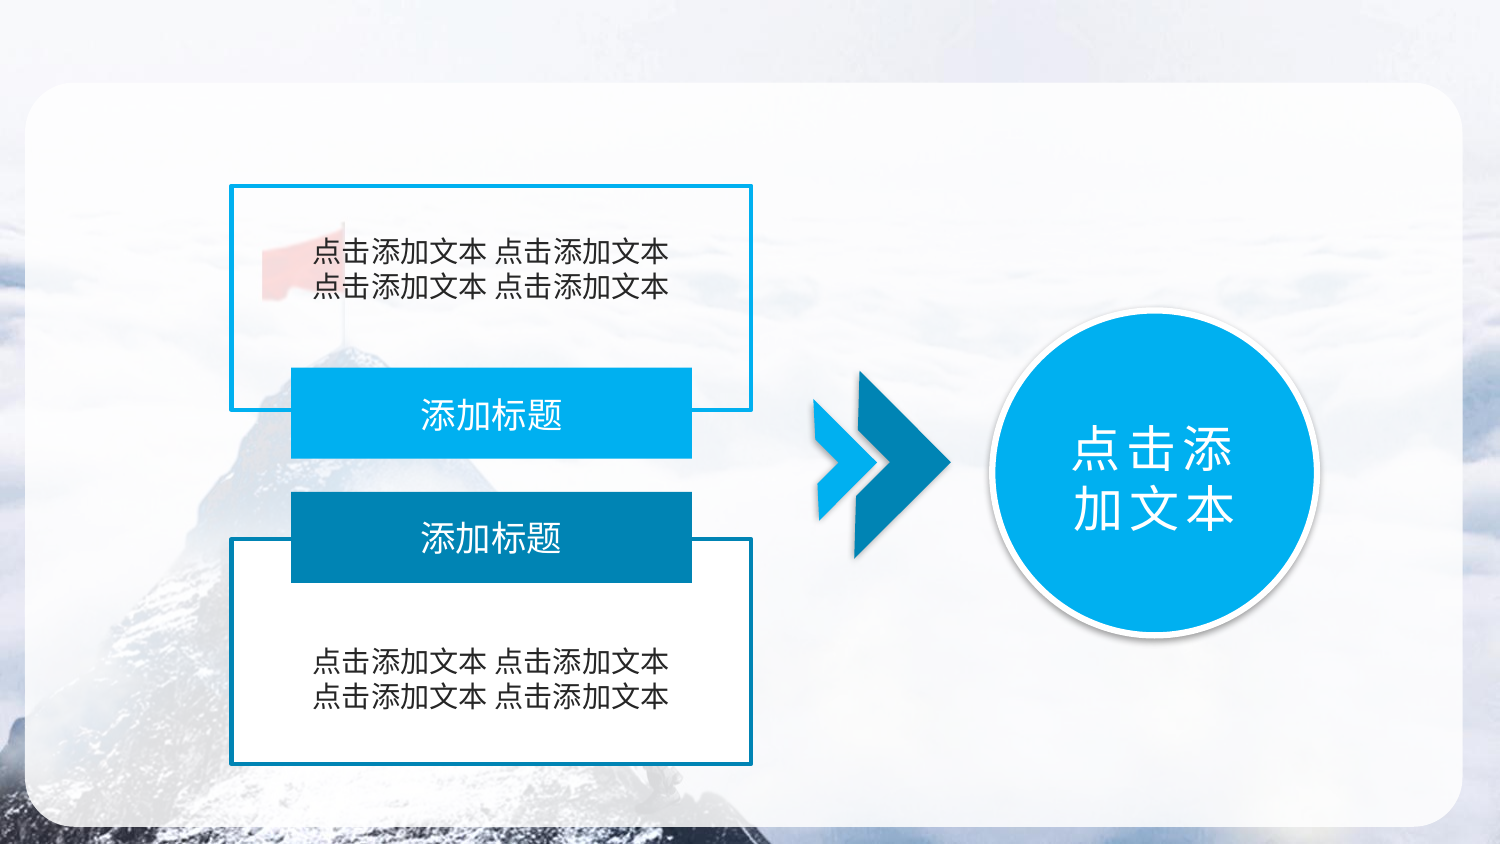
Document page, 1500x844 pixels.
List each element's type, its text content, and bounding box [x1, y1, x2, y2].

text_box [854, 370, 951, 559]
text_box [290, 491, 693, 584]
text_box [991, 310, 1318, 636]
text_box [229, 537, 753, 766]
text_box [229, 184, 753, 412]
text_box [813, 398, 878, 521]
picture [0, 0, 1500, 844]
text_box 点击添加文本 点击添加文本 点击添加文本 点击添加文本 [236, 226, 747, 311]
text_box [290, 367, 693, 459]
text_box 点击添加文本 点击添加文本 点击添加文本 点击添加文本 [250, 635, 733, 721]
